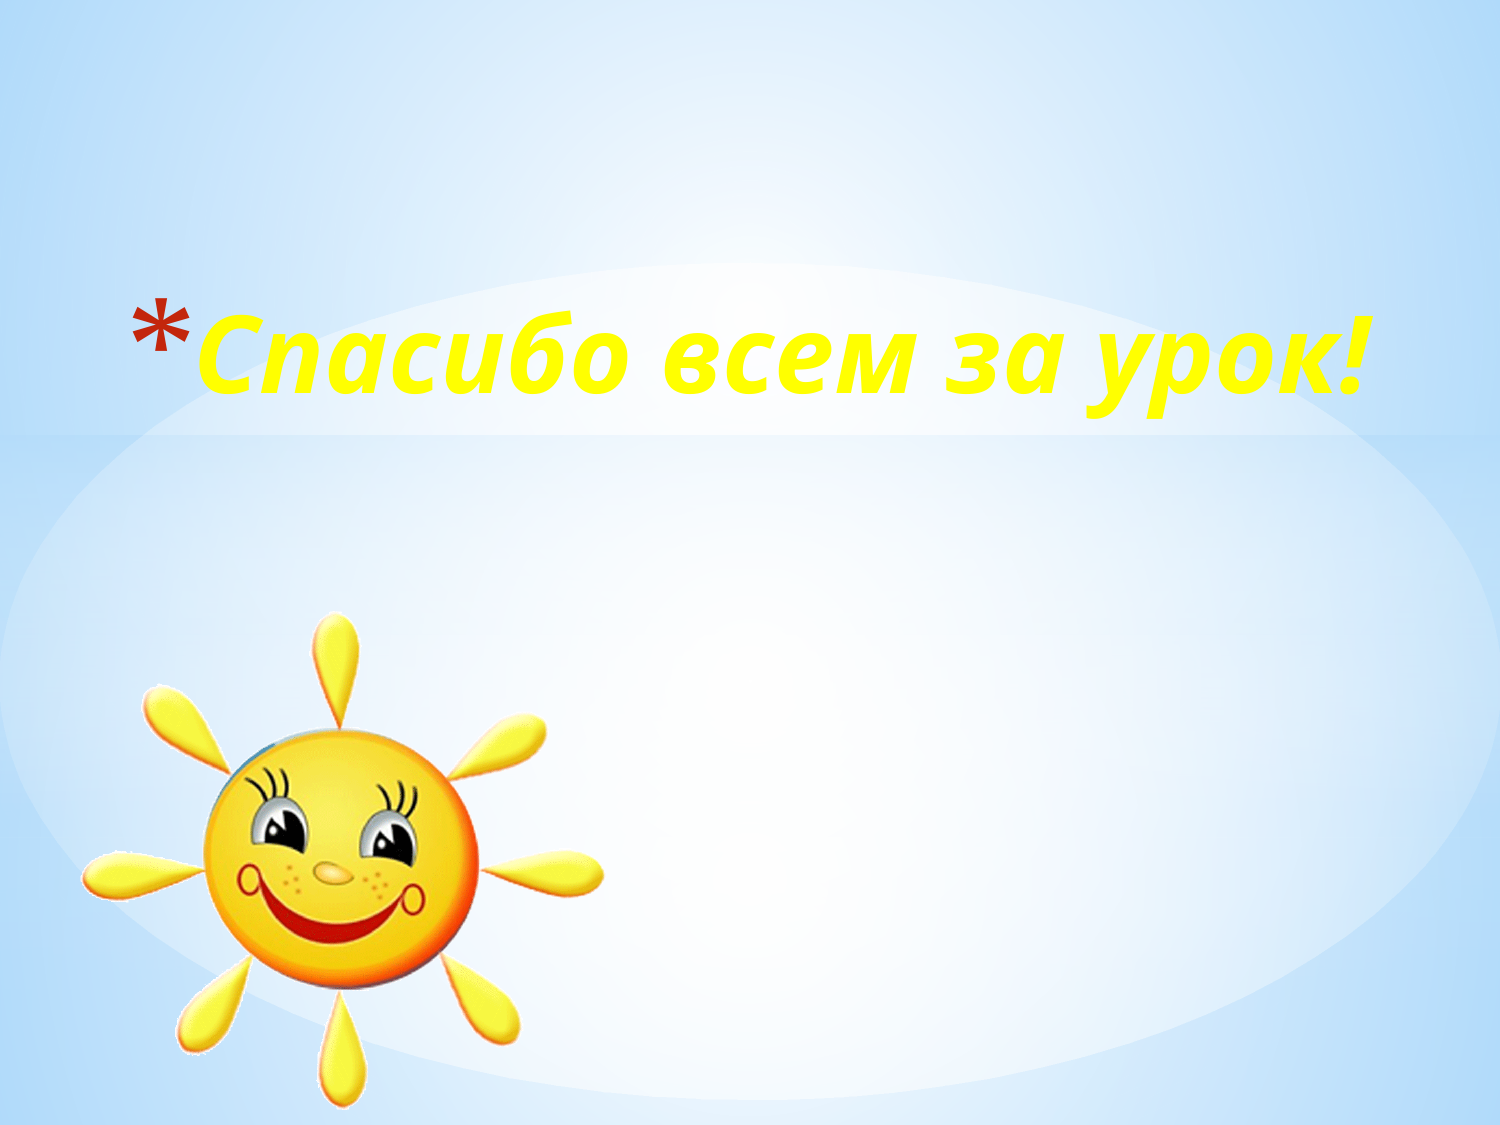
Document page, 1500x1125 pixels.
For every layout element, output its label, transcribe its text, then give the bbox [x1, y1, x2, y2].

title Спасибо всем за урок! [112, 172, 1388, 423]
picture [76, 585, 615, 1125]
